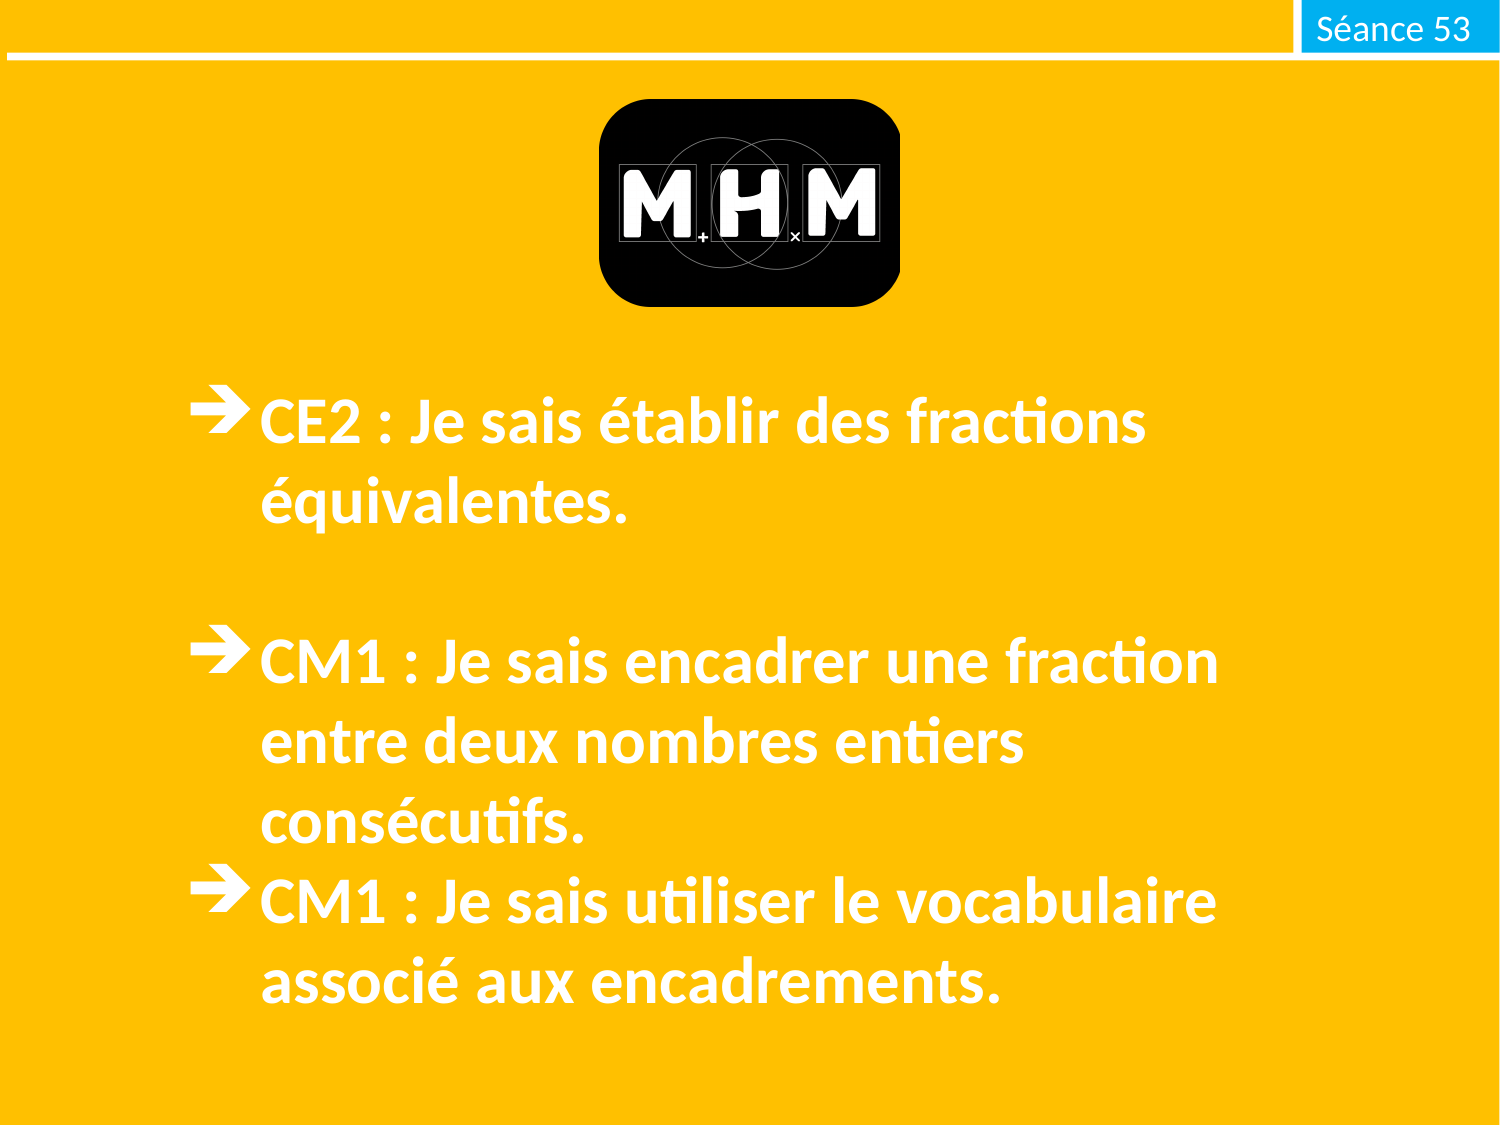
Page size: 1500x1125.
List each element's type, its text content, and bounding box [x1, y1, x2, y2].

text_box [0, 58, 1500, 1125]
picture [599, 99, 901, 308]
text_box CE2 : Je sais établir des fractions équivalentes. CM1 : Je sais encadrer une fraction entre deux nombres entiers consécutifs. CM1 : Je sais utiliser le vocabulaire associé aux encadrements. [170, 369, 1342, 1025]
